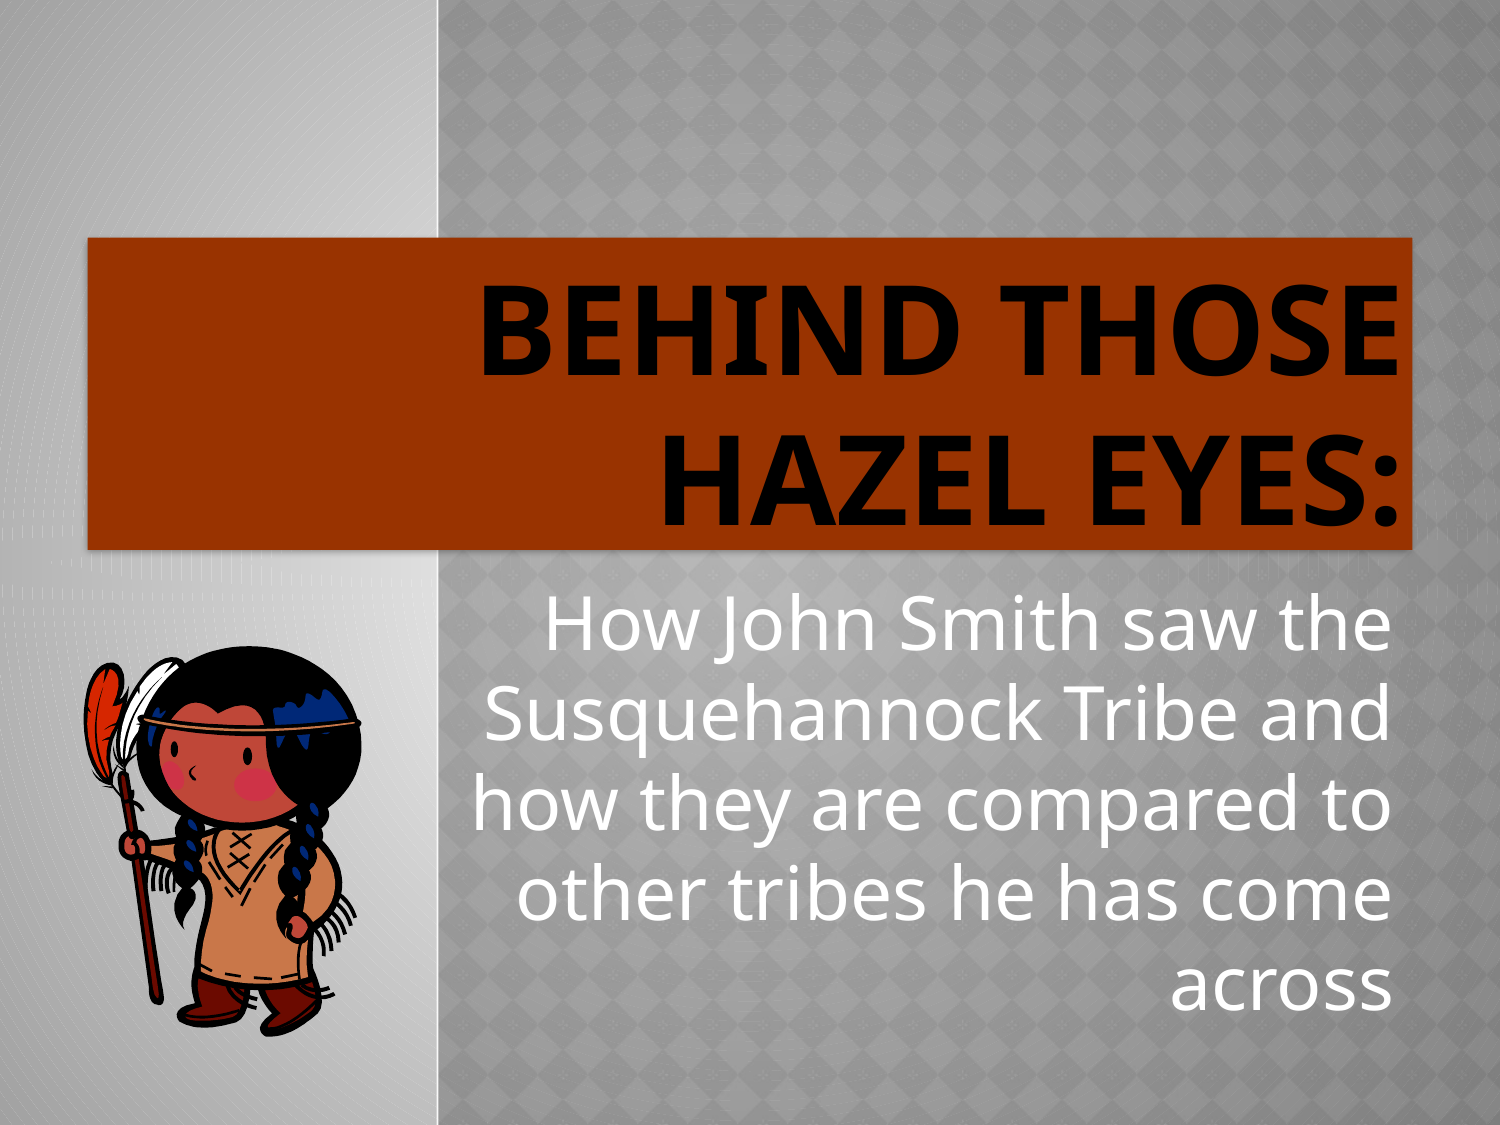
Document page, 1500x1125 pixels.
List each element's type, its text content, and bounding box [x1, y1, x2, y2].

subtitle How John Smith saw the Susquehannock Tribe and how they are compared to other tribes he has come across [450, 575, 1402, 1057]
picture [74, 624, 376, 1039]
title Behind Those Hazel Eyes: [87, 237, 1413, 550]
